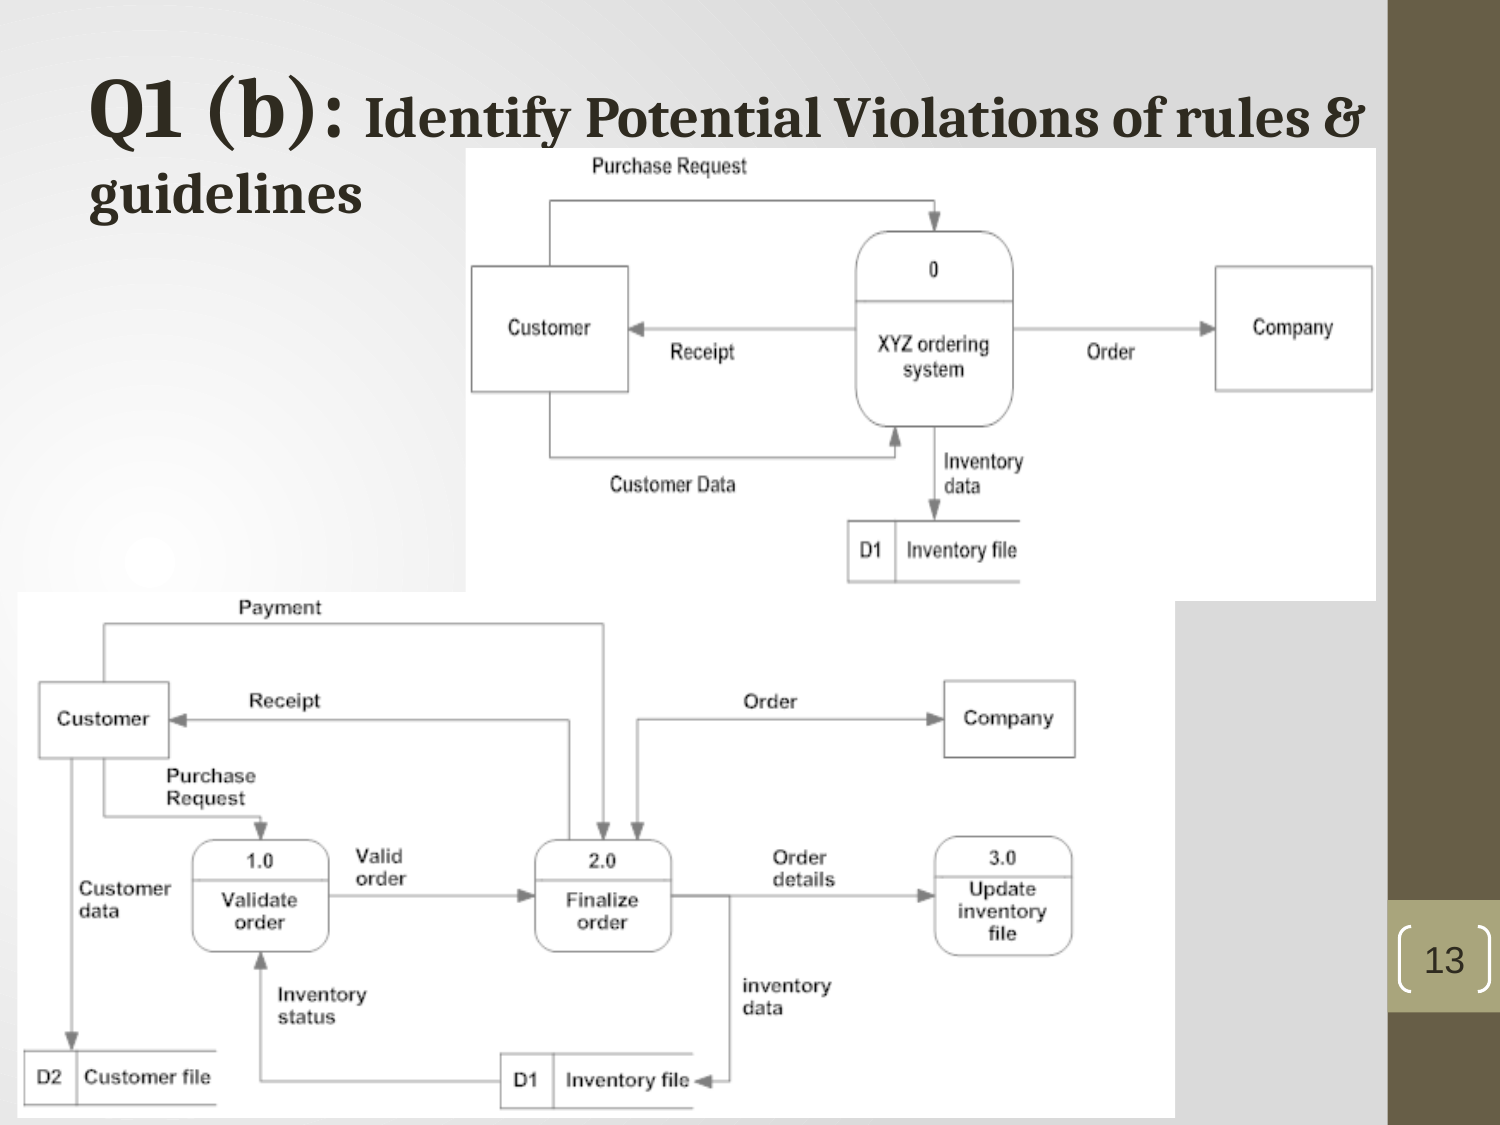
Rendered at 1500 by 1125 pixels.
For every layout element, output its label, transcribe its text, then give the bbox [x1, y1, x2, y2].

picture [16, 148, 1377, 1119]
text_box Q1 (b): Identify Potential Violations of rules & guidelines [74, 45, 1425, 233]
slide_number 13 [1397, 924, 1492, 994]
